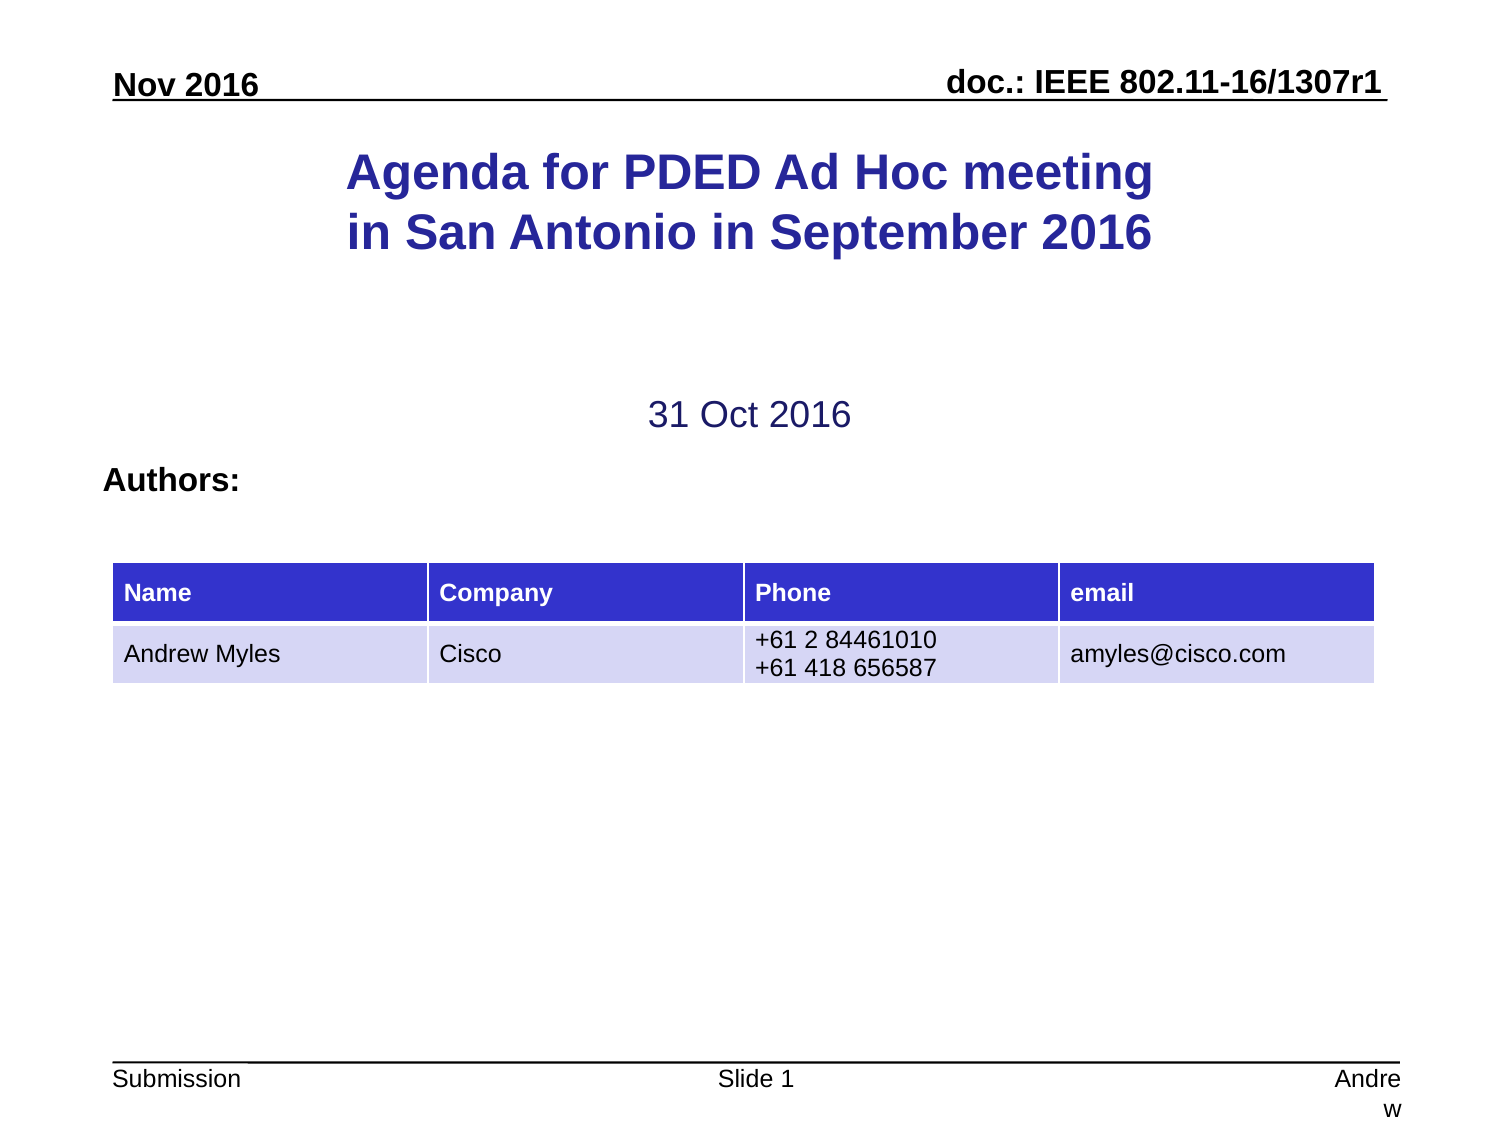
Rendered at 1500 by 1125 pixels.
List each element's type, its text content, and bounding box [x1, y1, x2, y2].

table_header Name [113, 563, 427, 621]
title Agenda for PDED Ad Hoc meeting in San Antonio in September 2016 [112, 112, 1388, 288]
table_header Phone [745, 563, 1058, 621]
slide_number Slide 1 [709, 1061, 803, 1093]
table_cell Andrew Myles [113, 626, 427, 683]
list 31 Oct 2016 [112, 382, 1388, 445]
table_cell +61 2 84461010 +61 418 656587 [745, 626, 1058, 683]
table_header Company [429, 563, 743, 621]
text_box Authors: [87, 450, 325, 513]
table_header email [1060, 563, 1374, 621]
footer Andrew Myles, Cisco [1320, 1061, 1402, 1093]
table_cell Cisco [429, 626, 743, 683]
table_cell amyles@cisco.com [1060, 626, 1374, 683]
